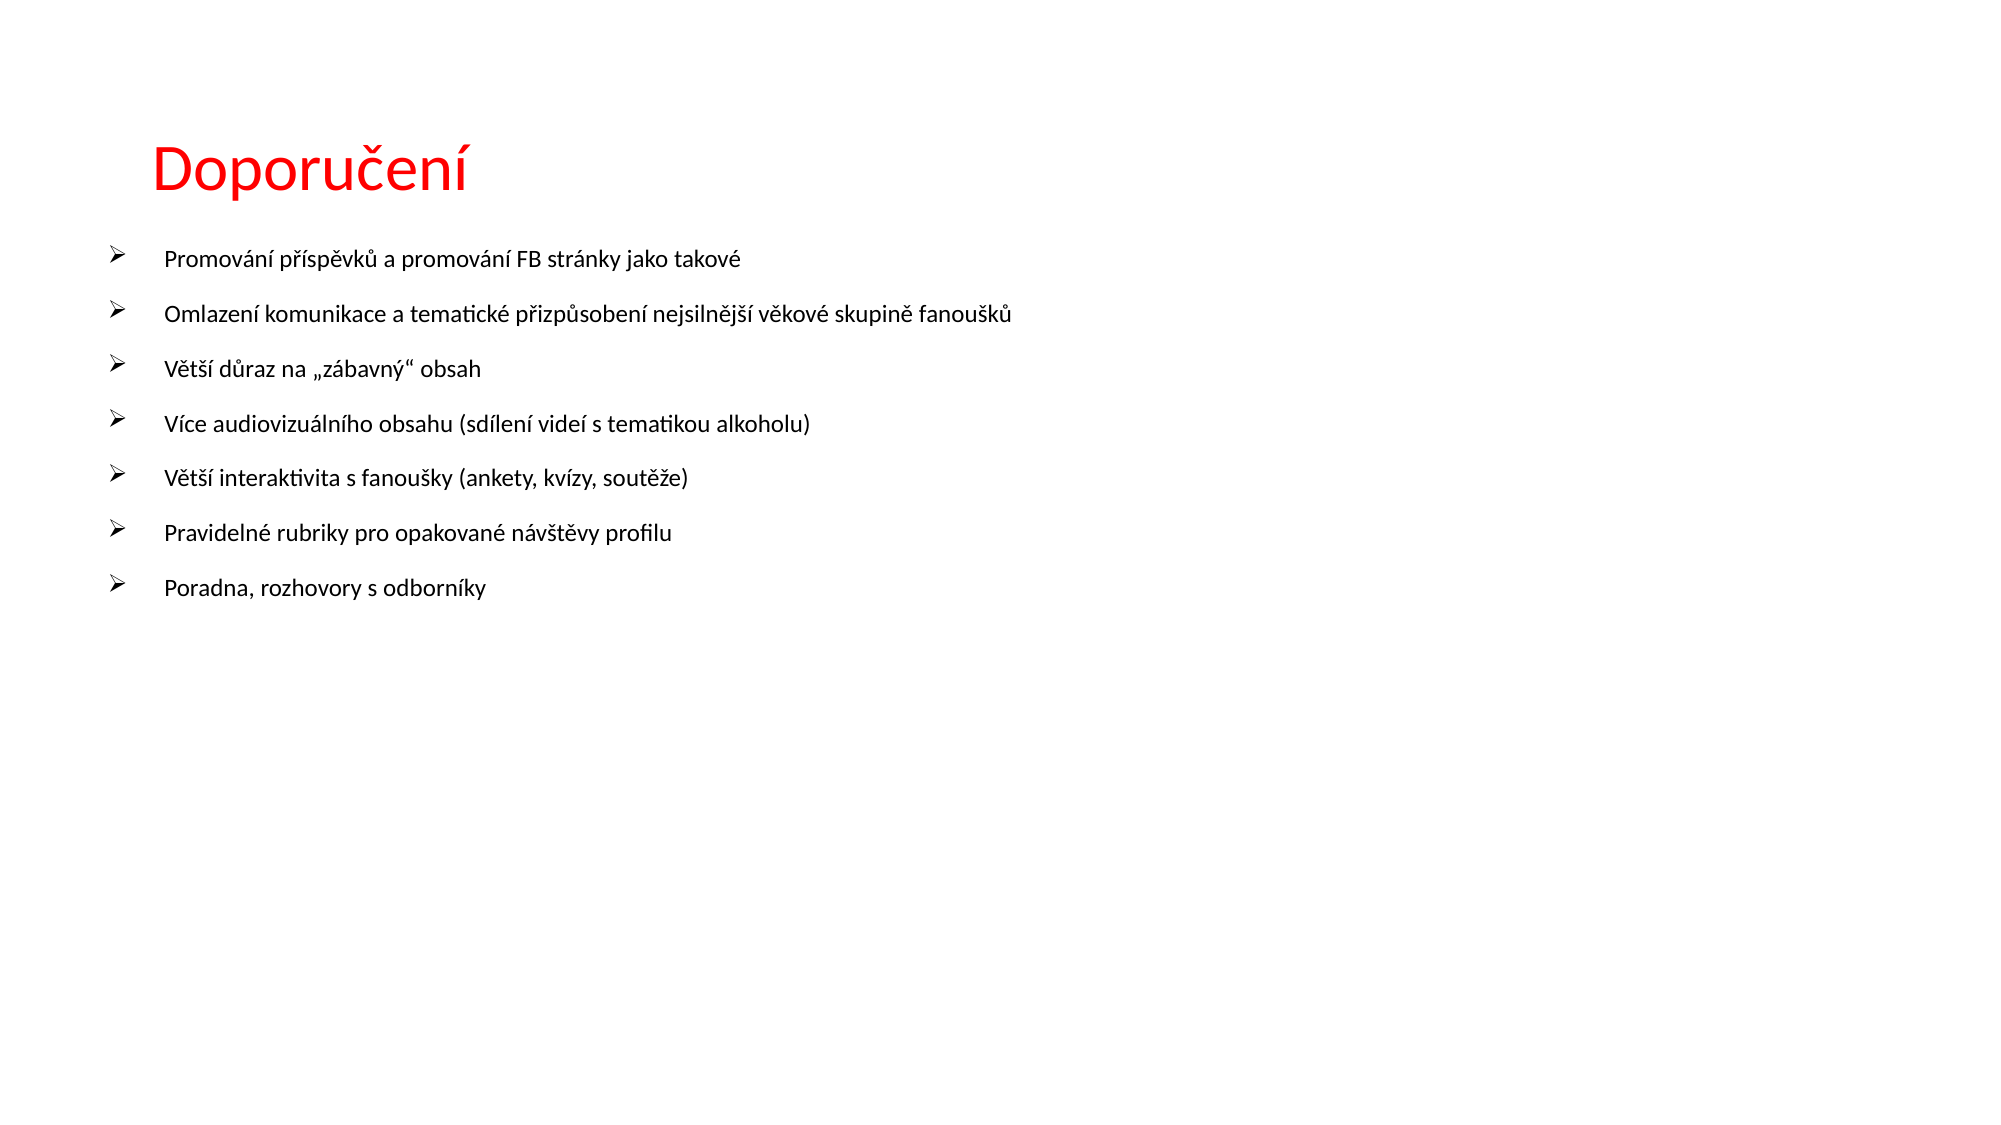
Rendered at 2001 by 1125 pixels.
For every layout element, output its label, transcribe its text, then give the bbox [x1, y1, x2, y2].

title Doporučení [137, 59, 1863, 278]
text_box Promování příspěvků a promování FB stránky jako takové Omlazení komunikace a tematické přizpůsobení nejsilnější věkové skupině fanoušků Větší důraz na „zábavný“ obsah Více audiovizuálního obsahu (sdílení videí s tematikou alkoholu) Větší interaktivita s fanoušky (ankety, kvízy, soutěže) Pravidelné rubriky pro opakované návštěvy profilu Poradna, rozhovory s odborníky [93, 234, 1788, 670]
